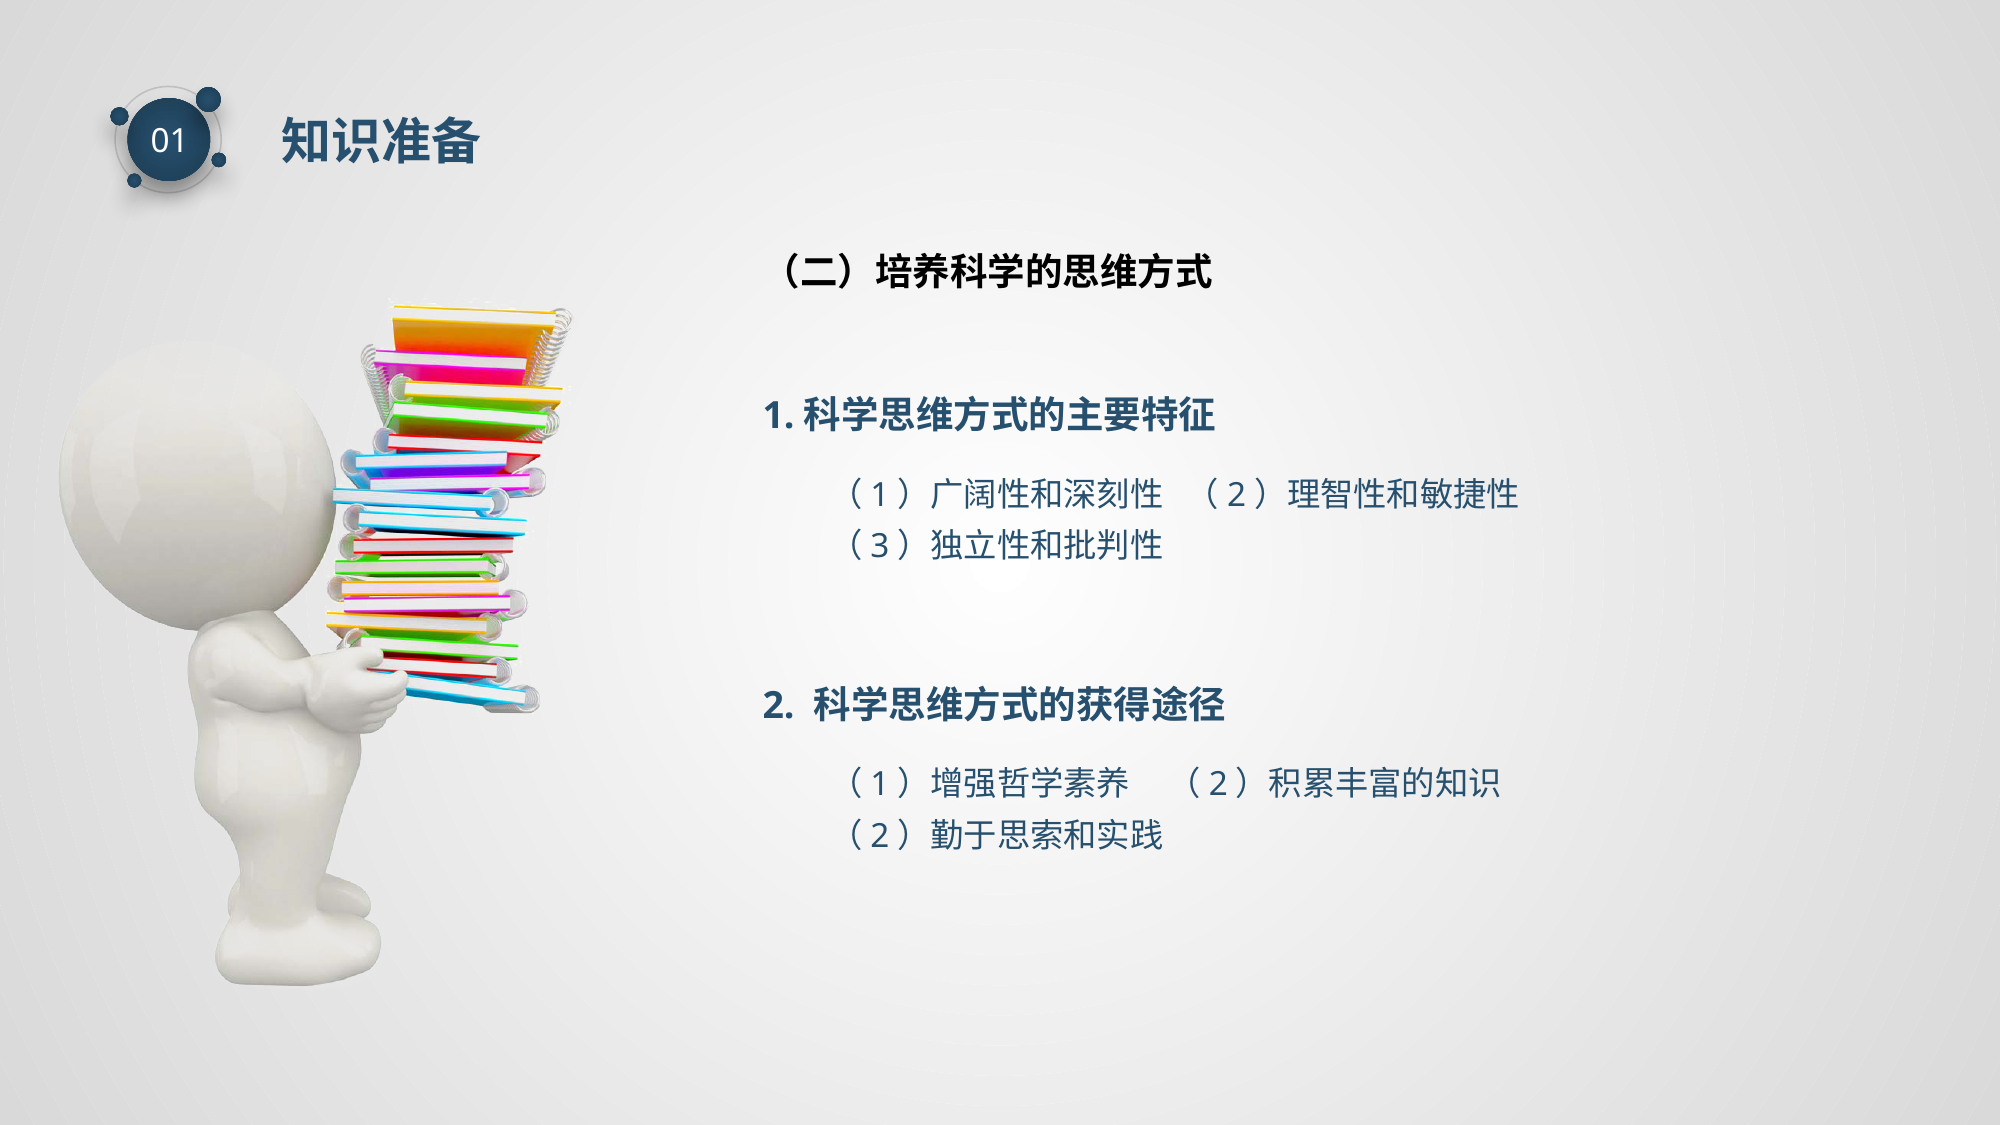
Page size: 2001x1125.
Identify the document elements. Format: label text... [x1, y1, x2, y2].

text_box 知识准备 [266, 101, 497, 177]
text_box 1.科学思维方式的主要特征 （1）广阔性和深刻性 （2）理智性和敏捷性 （3）独立性和批判性 [747, 361, 1793, 572]
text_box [110, 86, 226, 193]
text_box 2. 科学思维方式的获得途径 （1）增强哲学素养 （2）积累丰富的知识 （2）勤于思索和实践 [747, 650, 1793, 862]
picture [1, 261, 632, 1030]
text_box （二）培养科学的思维方式 [747, 240, 1730, 301]
